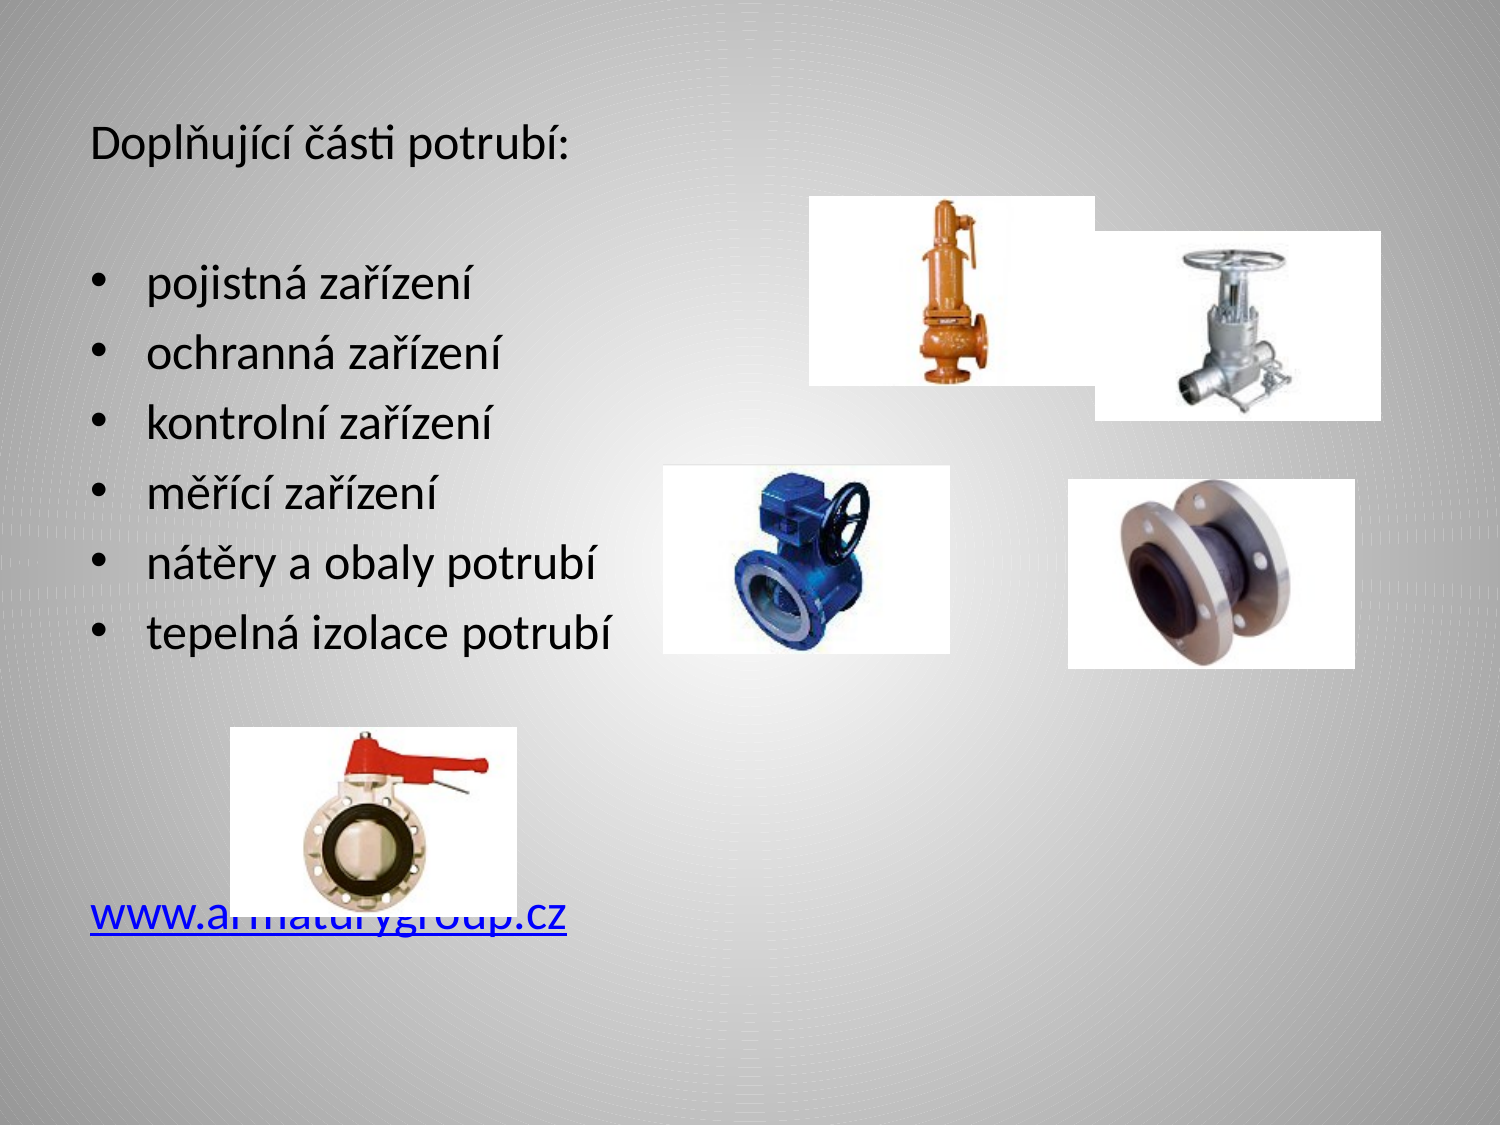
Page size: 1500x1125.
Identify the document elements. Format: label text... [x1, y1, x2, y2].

picture [663, 464, 950, 655]
picture [1068, 479, 1356, 670]
list Doplňující části potrubí: pojistná zařízení ochranná zařízení kontrolní zařízení měřící zařízení nátěry a obaly potrubí tepelná izolace potrubí www.armaturygroup.cz [75, 101, 1425, 1005]
picture [229, 727, 517, 918]
picture [808, 196, 1382, 421]
